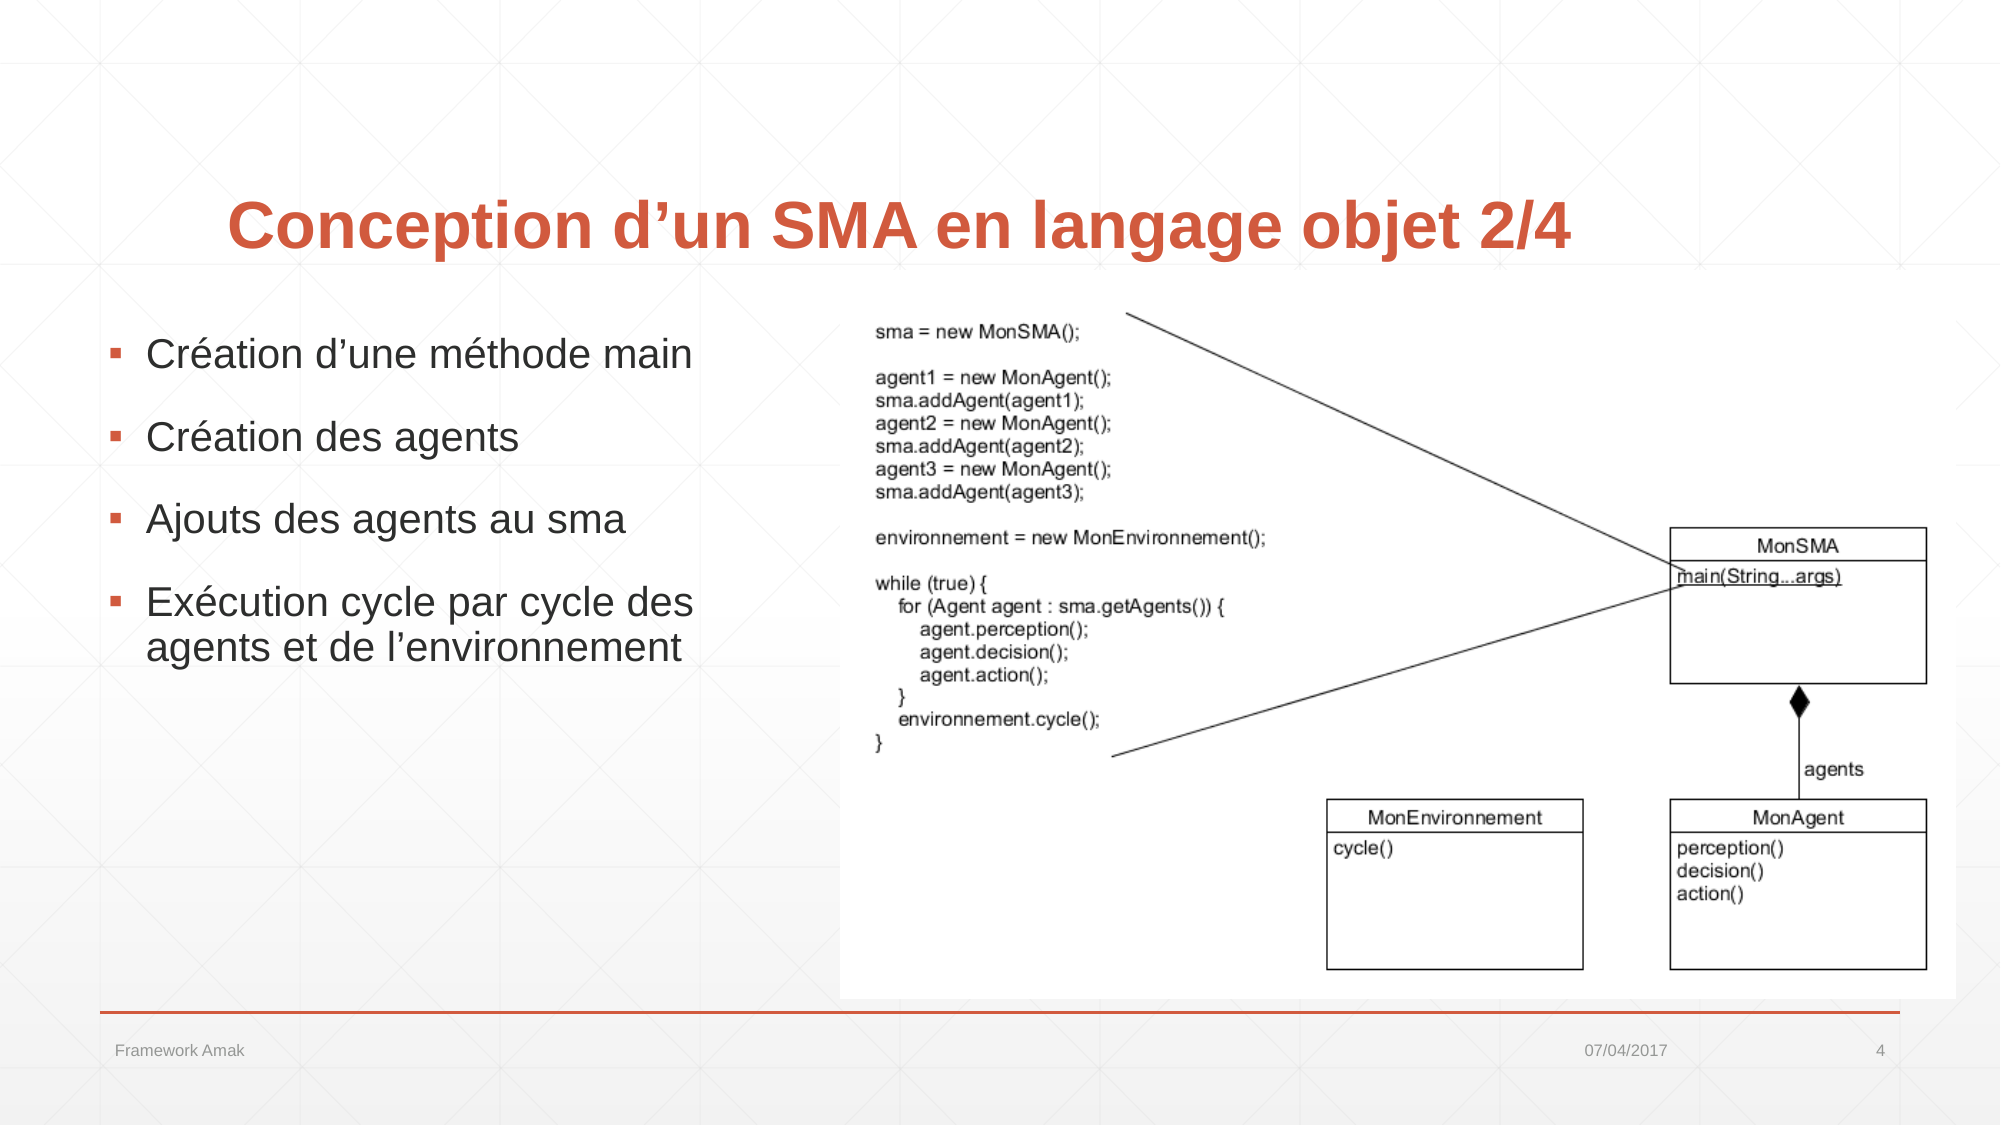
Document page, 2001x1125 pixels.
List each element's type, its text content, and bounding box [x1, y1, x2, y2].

slide_number 4 [1749, 1031, 1901, 1069]
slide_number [1524, 1031, 1684, 1069]
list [840, 269, 1956, 999]
list Création d’une méthode main Création des agents Ajouts des agents au sma Exécution cycle par cycle des agents et de l’environnement [93, 324, 812, 950]
title Conception d’un SMA en langage objet 2/4 [212, 82, 1788, 271]
footer Framework Amak [99, 1031, 1106, 1069]
